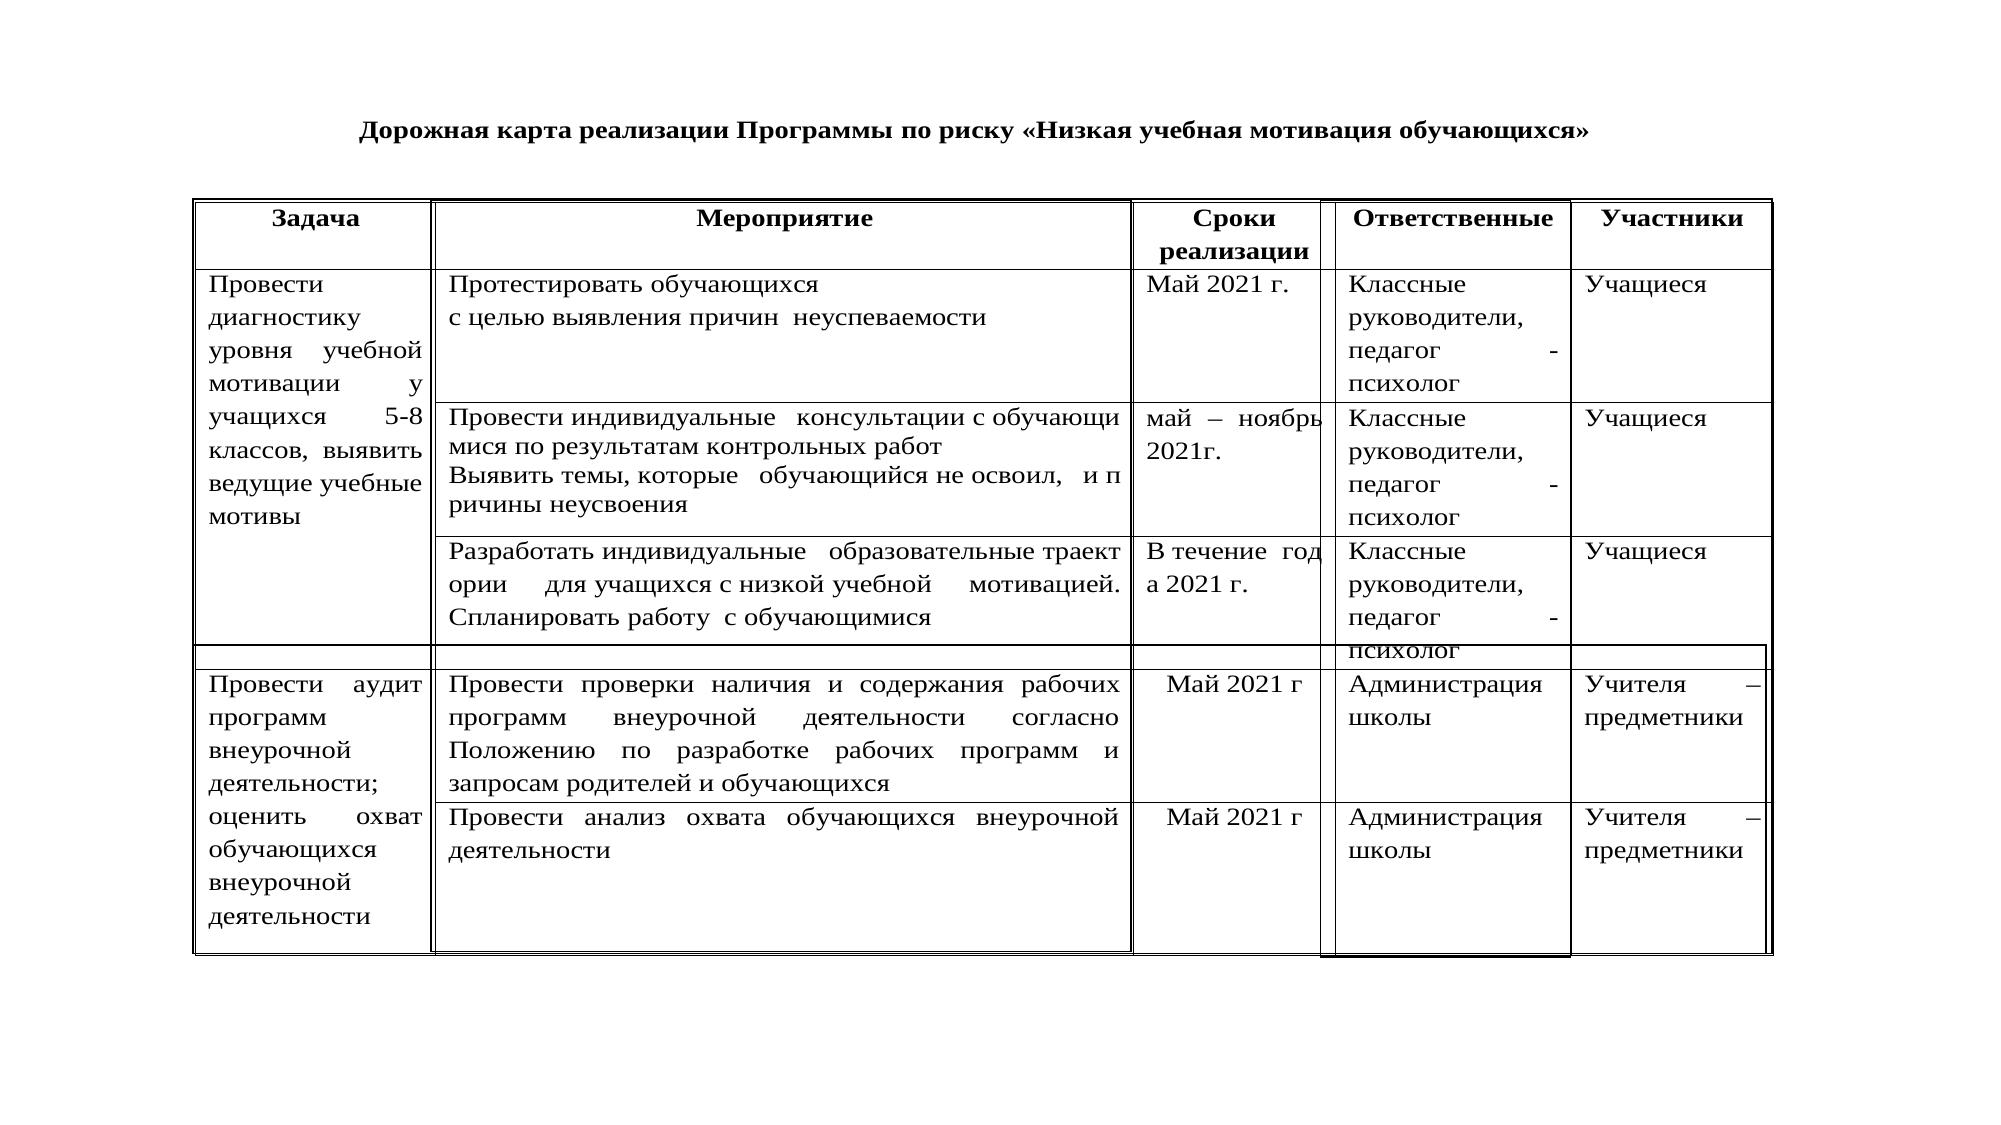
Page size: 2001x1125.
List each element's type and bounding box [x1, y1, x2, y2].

picture [109, 115, 1841, 1010]
